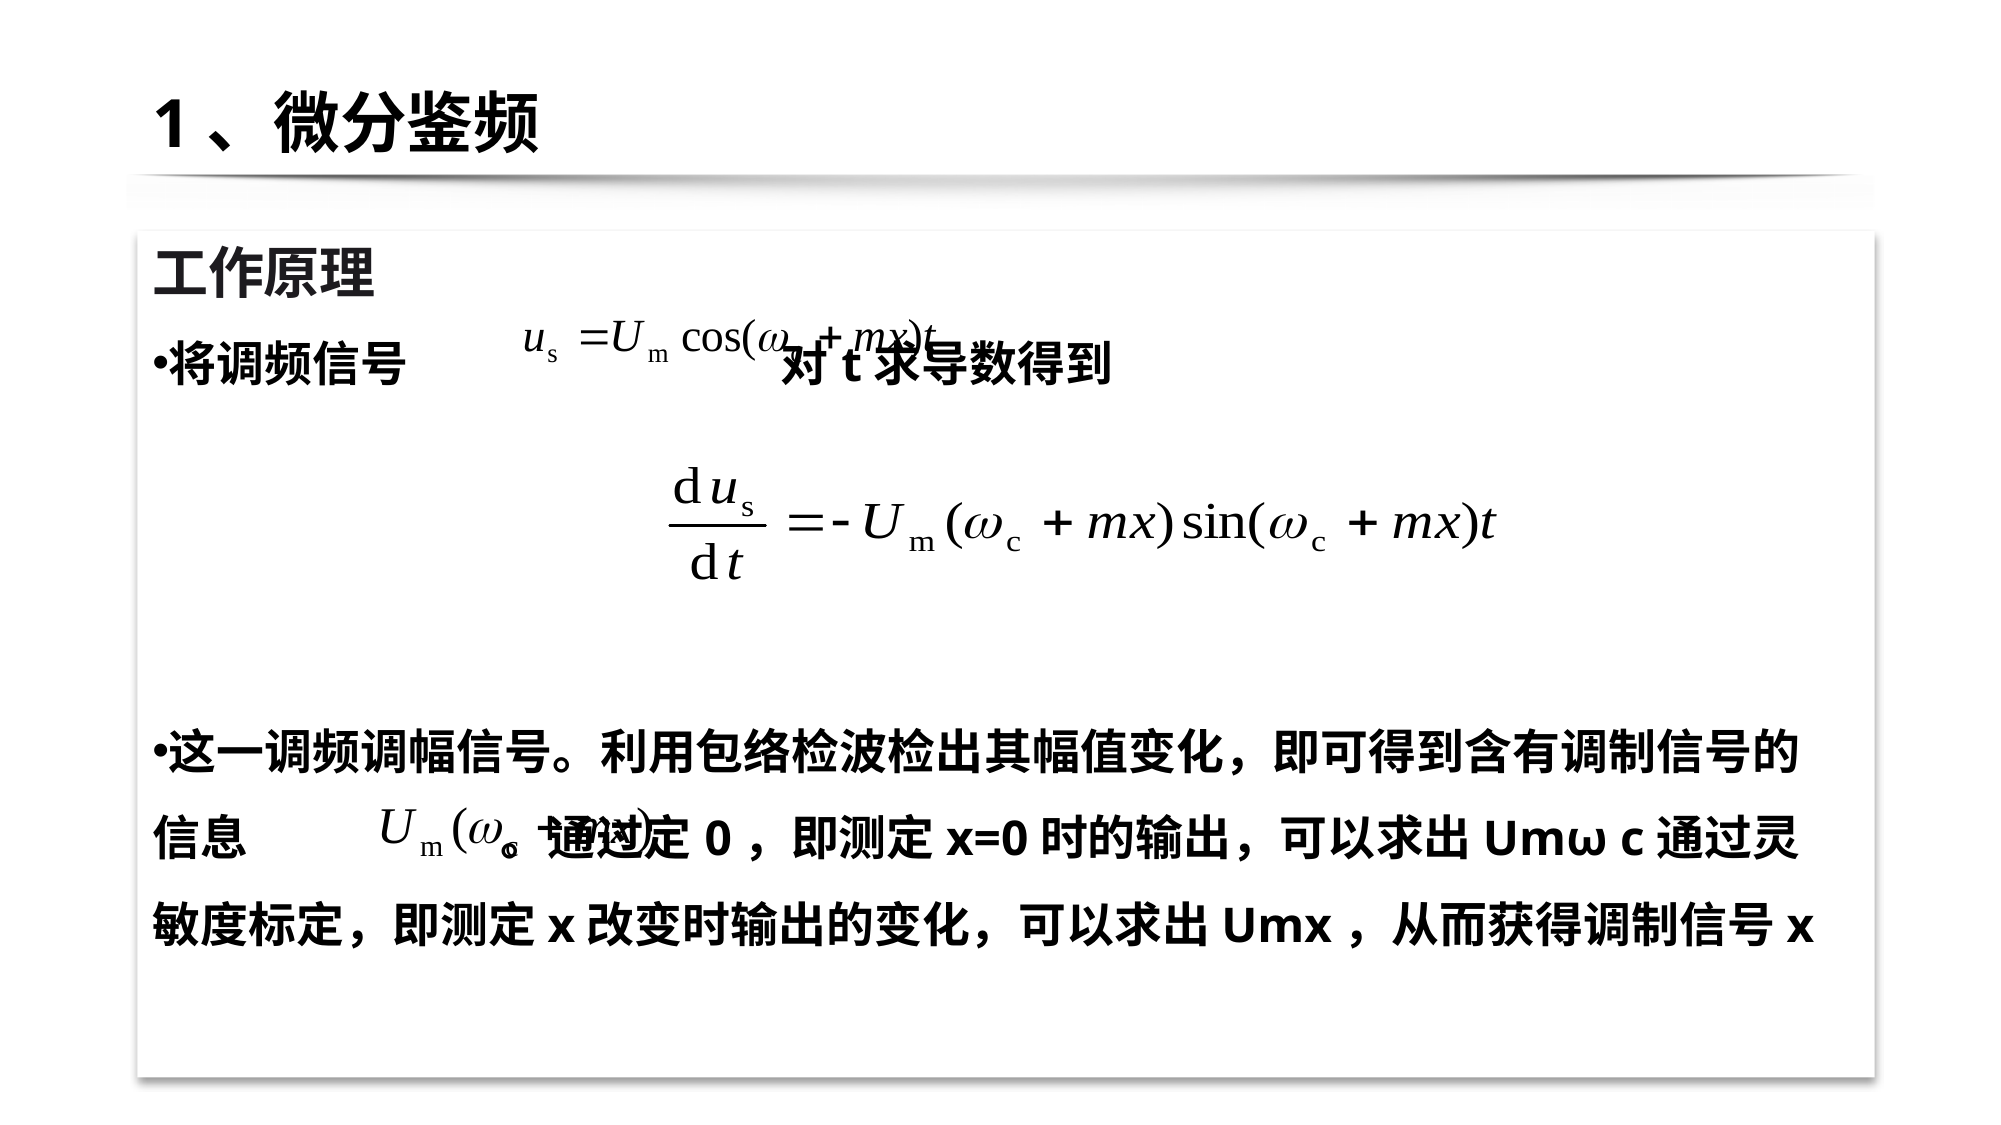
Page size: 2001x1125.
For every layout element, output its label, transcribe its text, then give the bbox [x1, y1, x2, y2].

title 1、微分鉴频 [137, 77, 1863, 175]
list 工作原理 将调频信号 对t求导数得到 这一调频调幅信号。利用包络检波检出其幅值变化，即可得到含有调制信号的信息 。通过定0，即测定x=0时的输出，可以求出Umω c通过灵敏度标定，即测定x改变时输出的变化，可以求出Umx，从而获得调制信号x [137, 196, 1863, 1014]
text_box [516, 305, 946, 375]
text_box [373, 792, 660, 870]
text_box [659, 452, 1507, 591]
picture [127, 175, 1874, 211]
